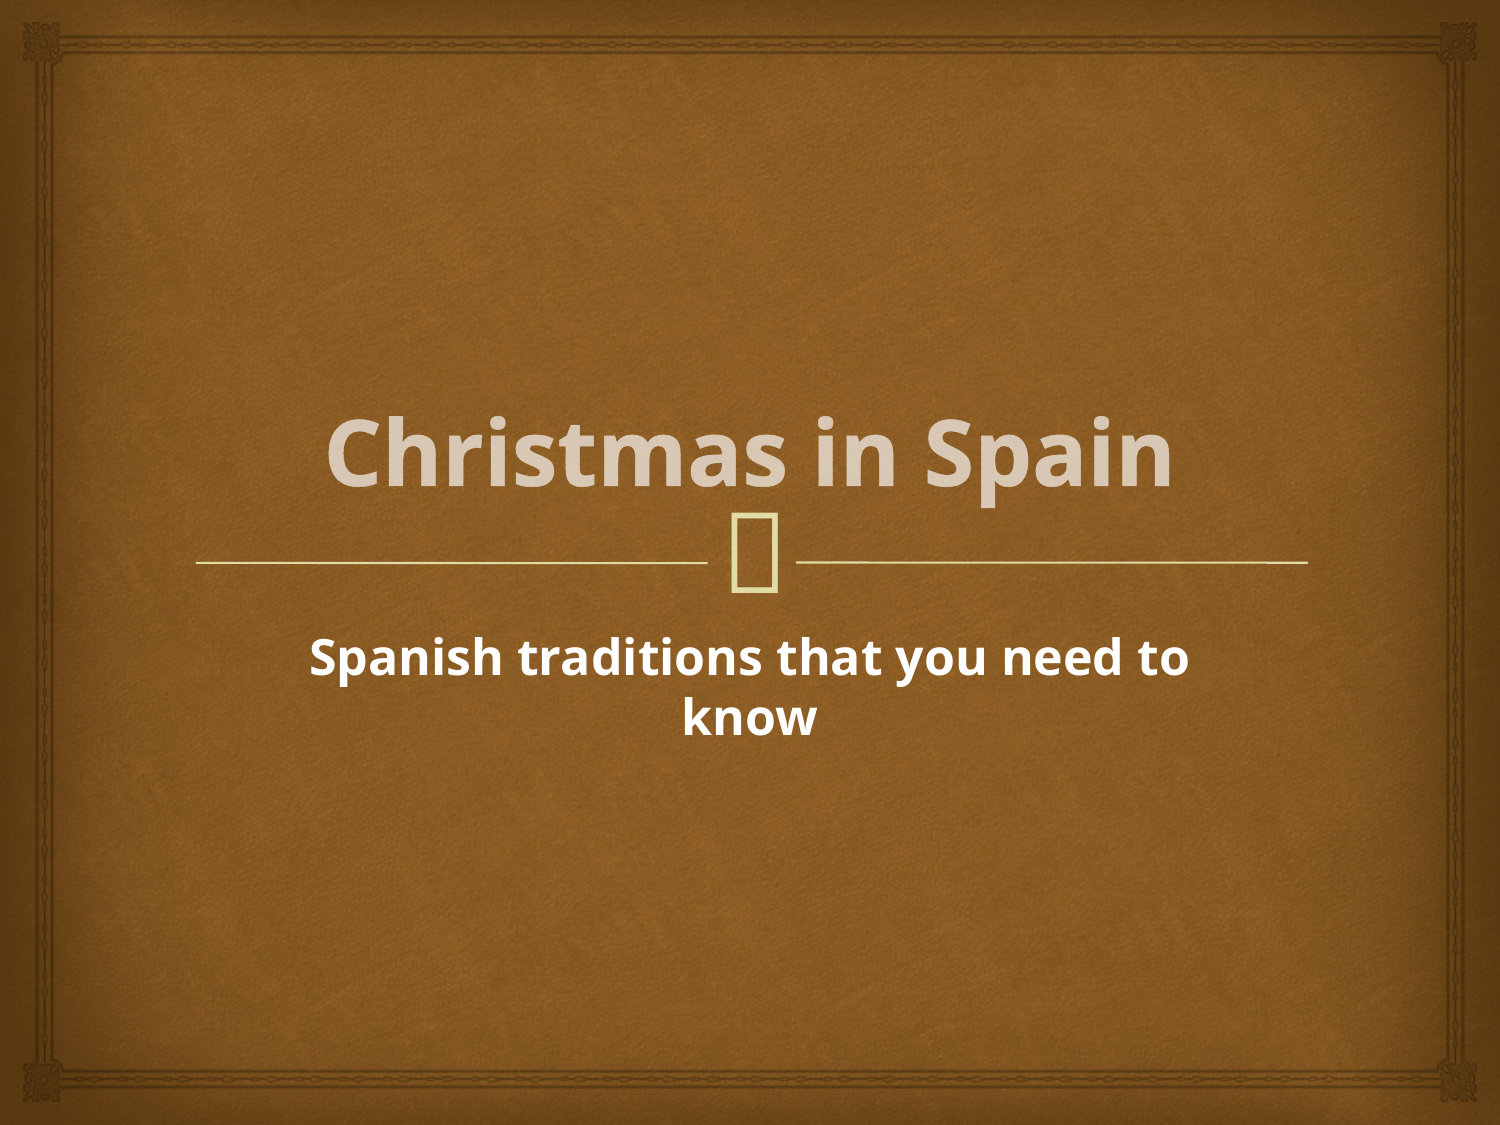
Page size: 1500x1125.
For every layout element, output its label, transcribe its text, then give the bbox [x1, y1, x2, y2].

picture [0, 0, 1500, 1125]
subtitle Spanish traditions that you need to know [225, 618, 1275, 906]
title Christmas in Spain [194, 227, 1306, 512]
